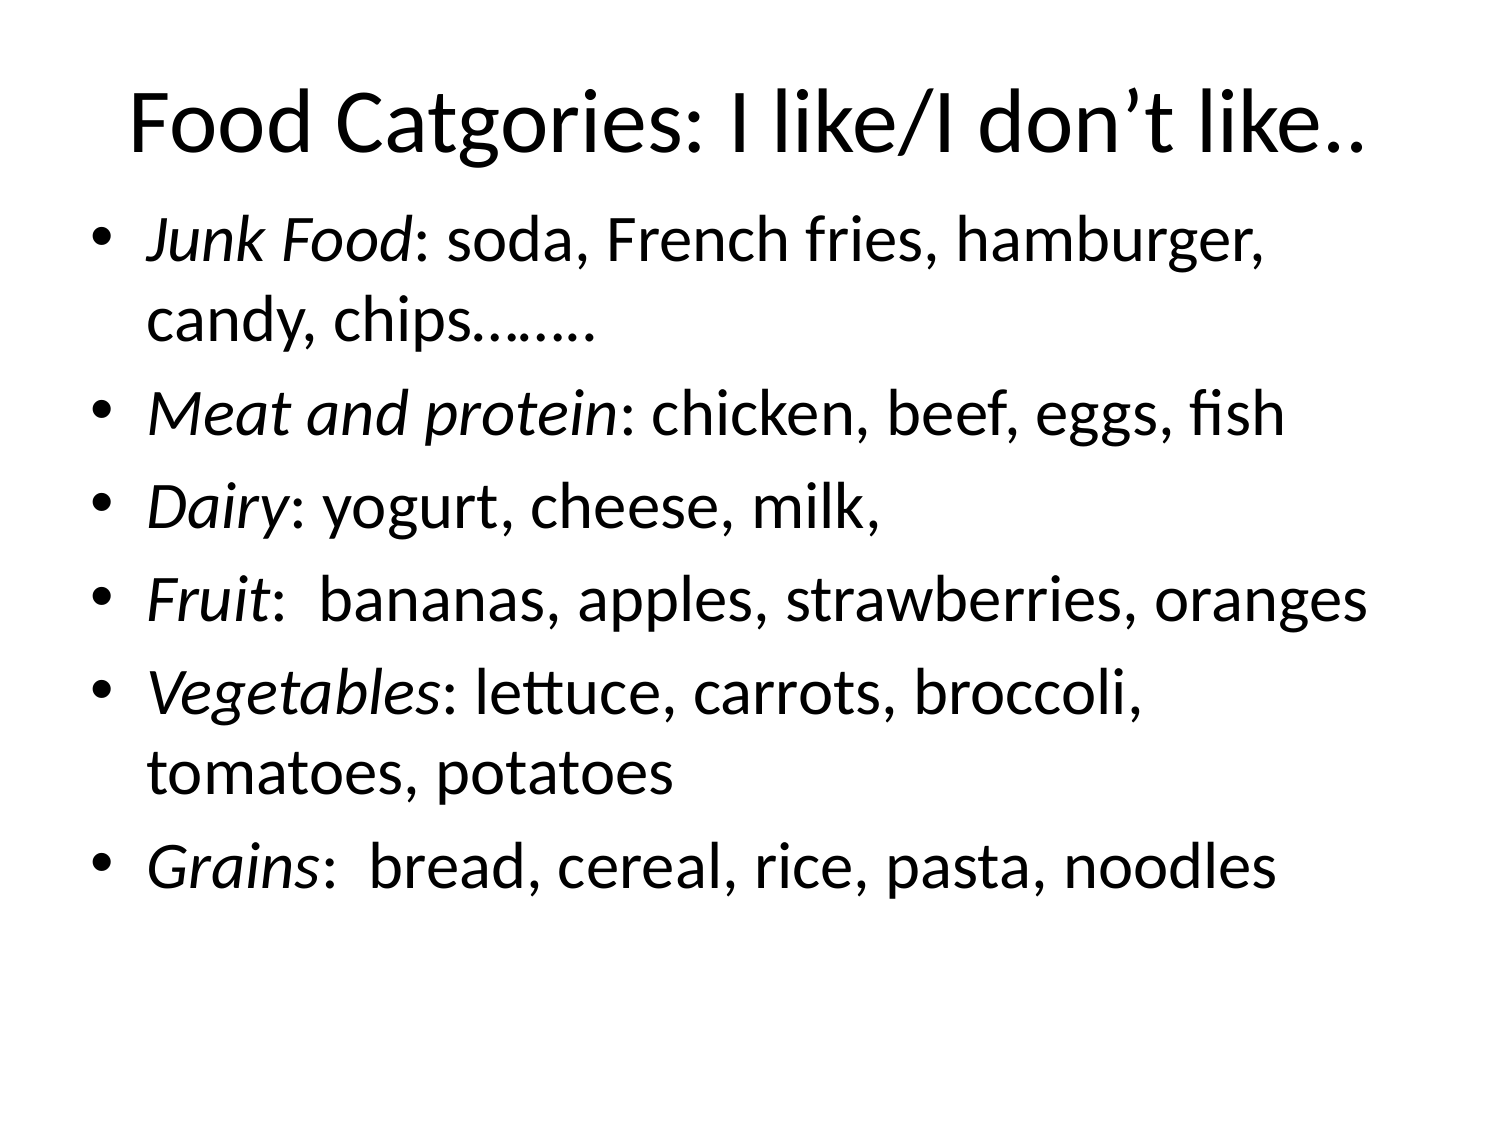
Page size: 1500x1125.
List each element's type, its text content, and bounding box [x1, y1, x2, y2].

title Food Catgories: I like/I don’t like.. [75, 45, 1425, 187]
list Junk Food: soda, French fries, hamburger, candy, chips…….. Meat and protein: chicken, beef, eggs, fish Dairy: yogurt, cheese, milk, Fruit: bananas, apples, strawberries, oranges Vegetables: lettuce, carrots, broccoli, tomatoes, potatoes Grains: bread, cereal, rice, pasta, noodles [75, 187, 1425, 1005]
